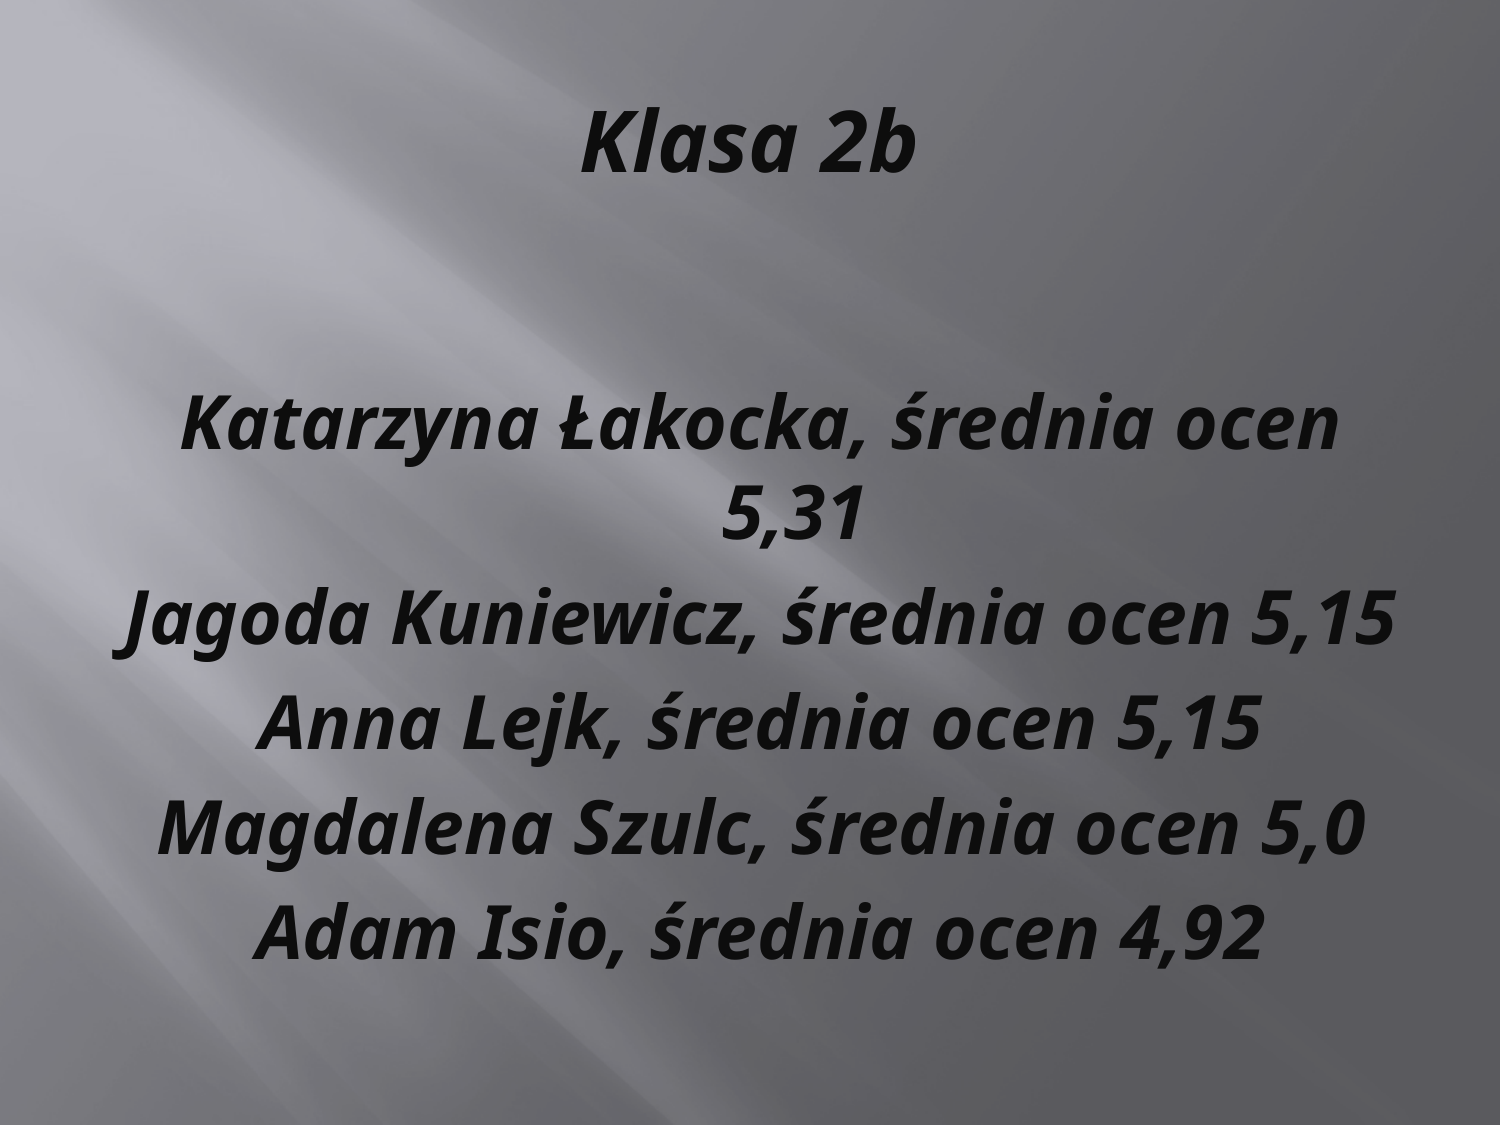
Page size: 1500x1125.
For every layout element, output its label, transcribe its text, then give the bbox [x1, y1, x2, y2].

title Klasa 2b [75, 45, 1425, 233]
list Katarzyna Łakocka, średnia ocen 5,31 Jagoda Kuniewicz, średnia ocen 5,15 Anna Lejk, średnia ocen 5,15 Magdalena Szulc, średnia ocen 5,0 Adam Isio, średnia ocen 4,92 [75, 262, 1425, 1035]
